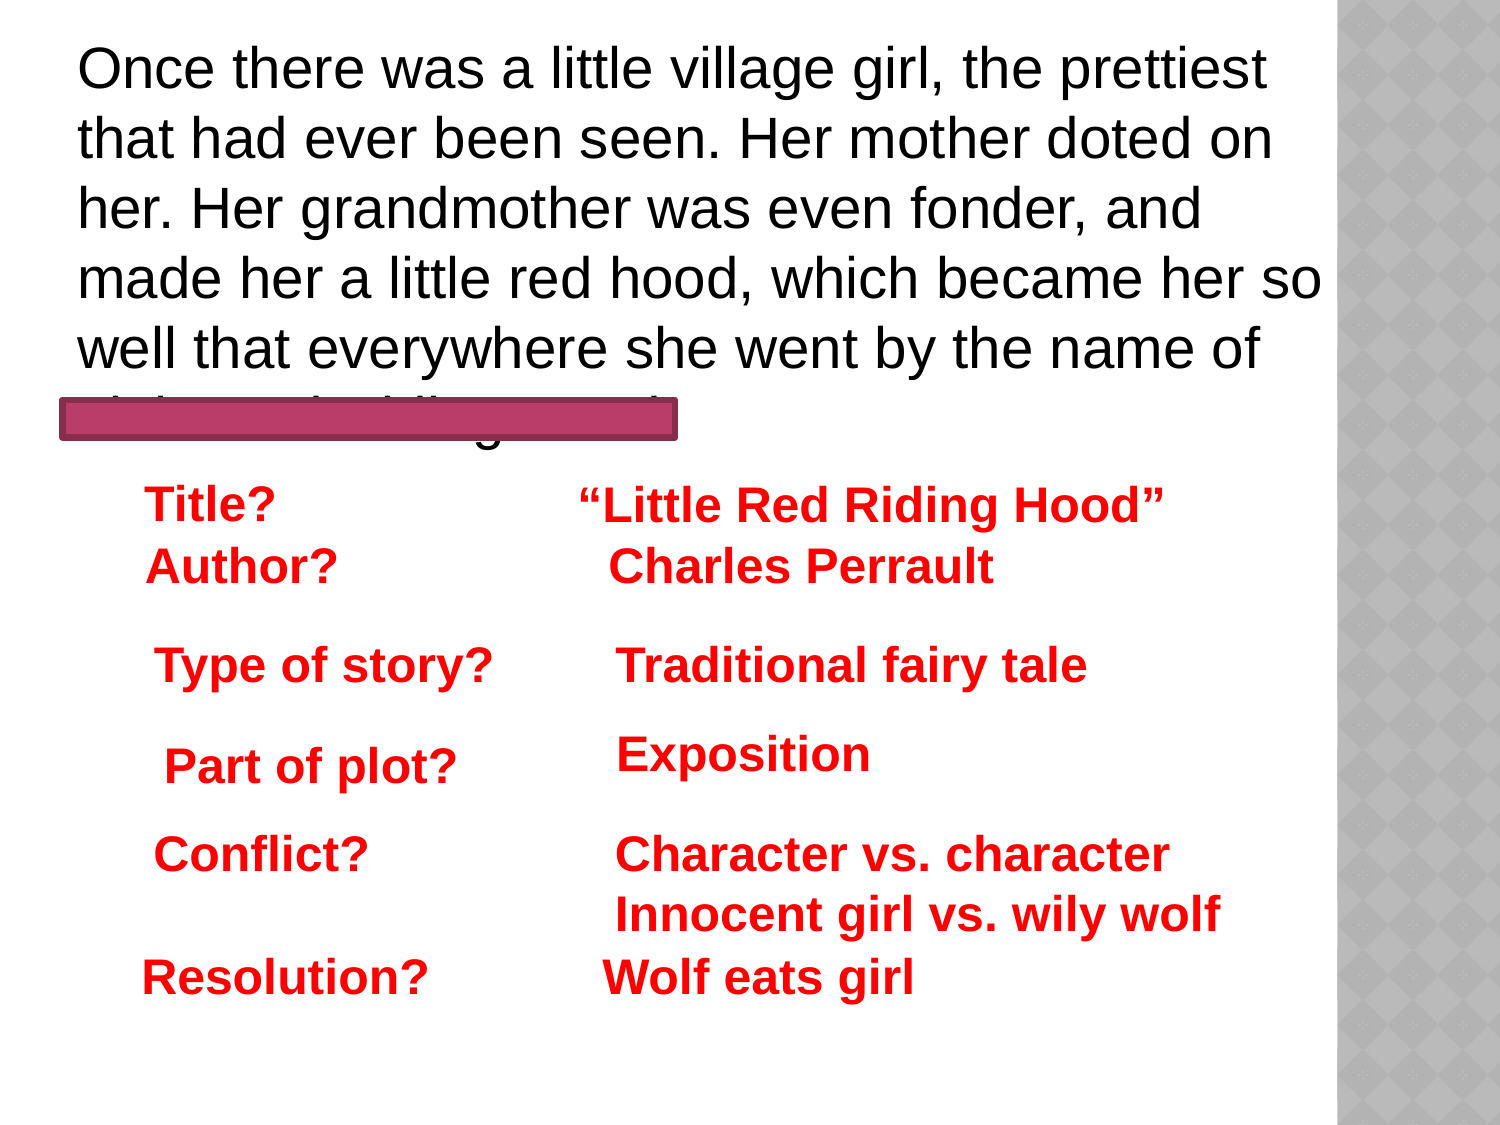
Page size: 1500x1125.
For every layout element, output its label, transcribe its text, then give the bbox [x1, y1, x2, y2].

text_box Charles Perrault [593, 526, 1010, 601]
text_box Author? [130, 526, 354, 601]
text_box Wolf eats girl [587, 937, 1322, 1013]
text_box Type of story? [139, 625, 510, 701]
text_box Conflict? [138, 813, 385, 889]
text_box Resolution? [126, 937, 445, 1013]
text_box Once there was a little village girl, the prettiest that had ever been seen. Her mother doted on her. Her grandmother was even fonder, and made her a little red hood, which became her so well that everywhere she went by the name of Little Red Riding Hood. [62, 23, 1353, 458]
text_box [59, 397, 678, 441]
text_box Title? [129, 463, 292, 539]
text_box Character vs. character Innocent girl vs. wily wolf [599, 813, 1338, 949]
text_box “Little Red Riding Hood” [562, 465, 1338, 541]
text_box Traditional fairy tale [600, 625, 1104, 701]
text_box Part of plot? [149, 726, 474, 801]
text_box Exposition [601, 713, 887, 789]
